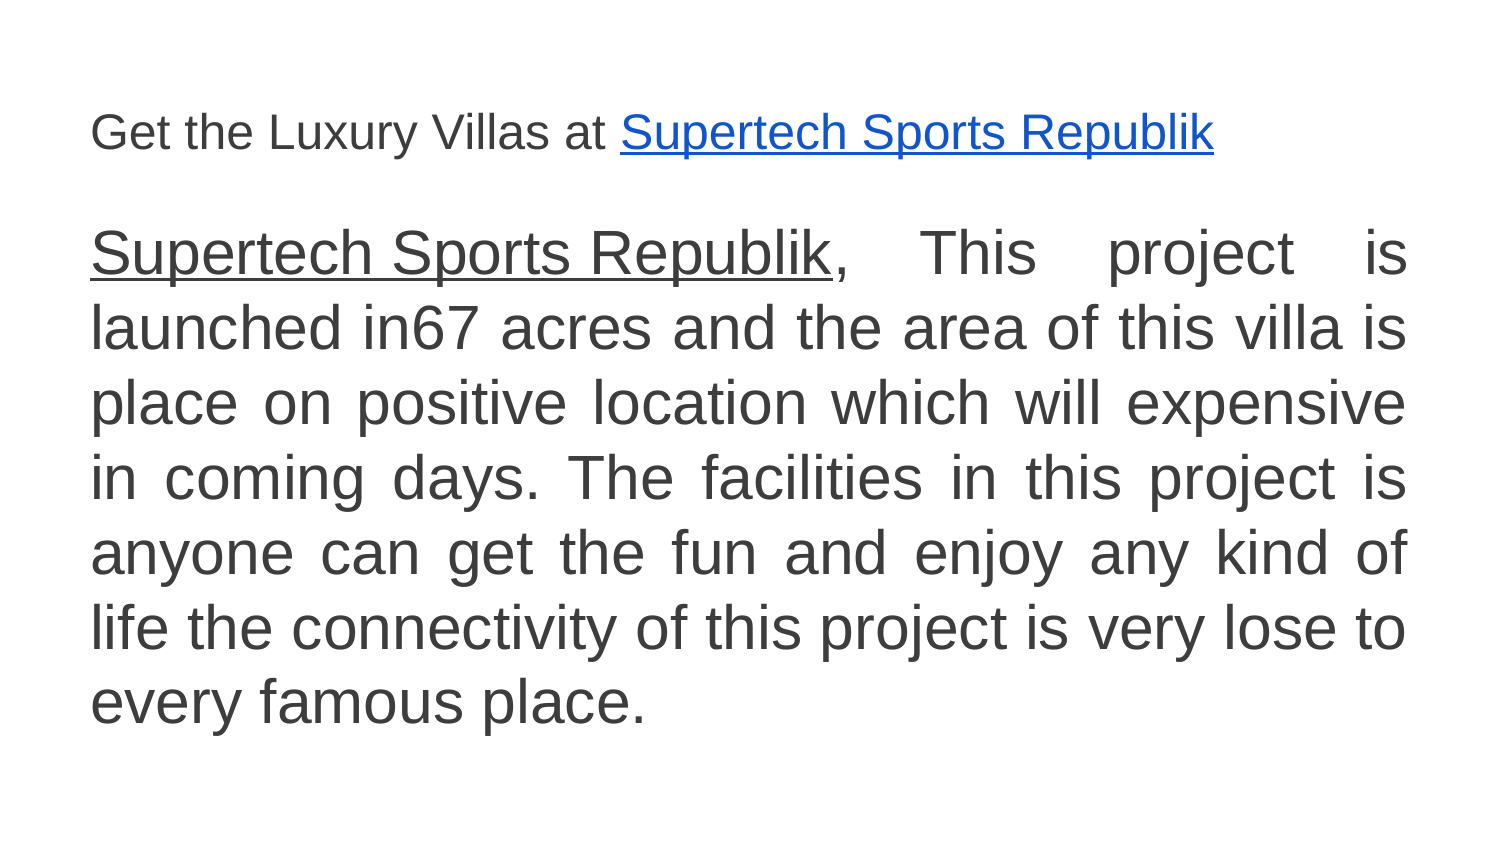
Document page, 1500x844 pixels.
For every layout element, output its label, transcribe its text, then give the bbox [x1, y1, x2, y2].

title Get the Luxury Villas at Supertech Sports Republik [75, 33, 1425, 175]
list Supertech Sports Republik, This project is launched in67 acres and the area of this villa is place on positive location which will expensive in coming days. The facilities in this project is anyone can get the fun and enjoy any kind of life the connectivity of this project is very lose to every famous place. [75, 196, 1425, 808]
